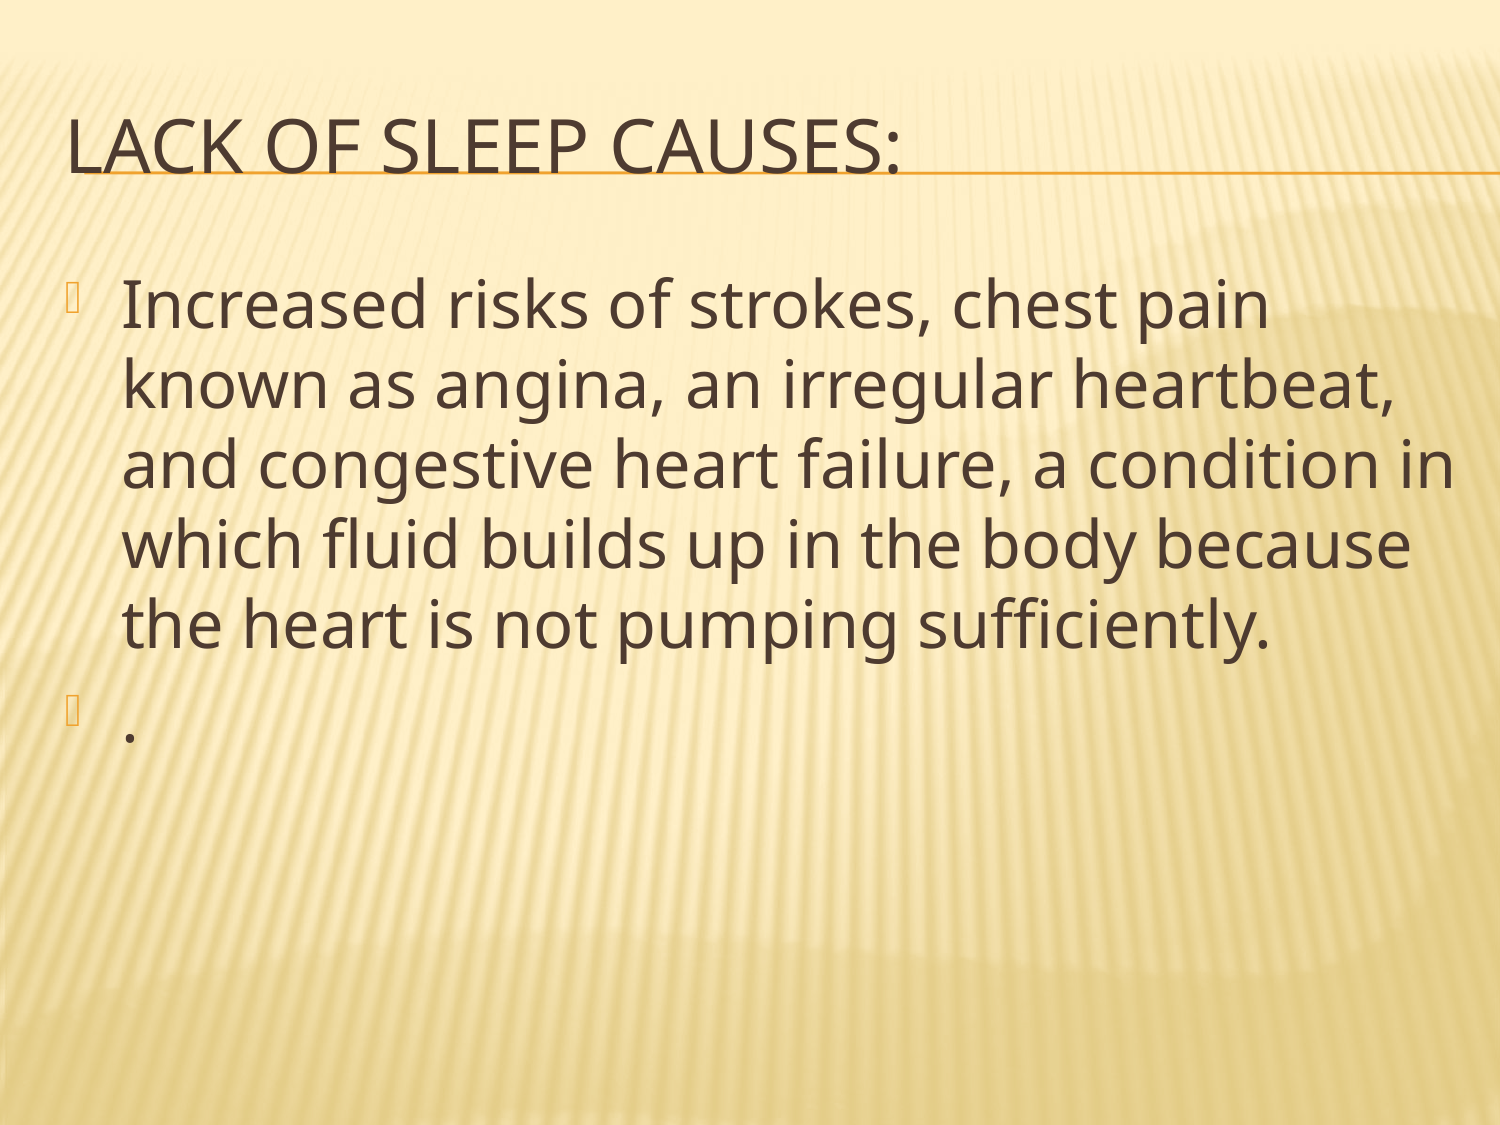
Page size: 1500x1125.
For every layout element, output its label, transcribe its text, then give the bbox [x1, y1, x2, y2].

list Increased risks of strokes, chest pain known as angina, an irregular heartbeat, and congestive heart failure, a condition in which fluid builds up in the body because the heart is not pumping sufficiently. . [50, 254, 1475, 998]
title lack of sleep causes: [50, 75, 1475, 213]
